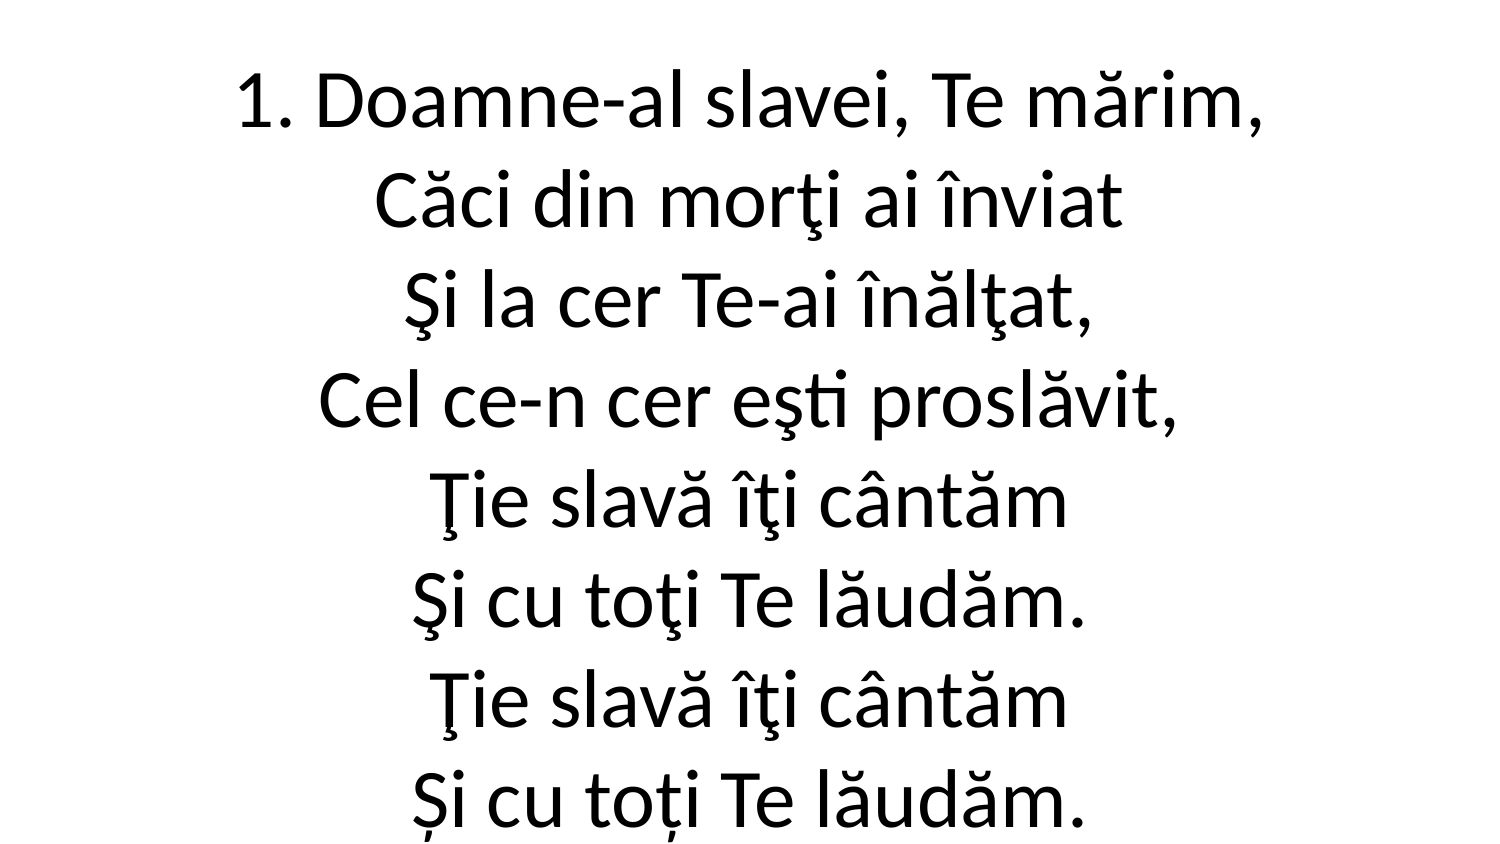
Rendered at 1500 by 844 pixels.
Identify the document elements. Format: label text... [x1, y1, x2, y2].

text_box 1. Doamne-al slavei, Te mărim, Căci din morţi ai înviat Şi la cer Te-ai înălţat, Cel ce-n cer eşti proslăvit, Ţie slavă îţi cântăm Şi cu toţi Te lăudăm. Ţie slavă îţi cântăm Și cu toți Te lăudăm. [217, 0, 1282, 844]
